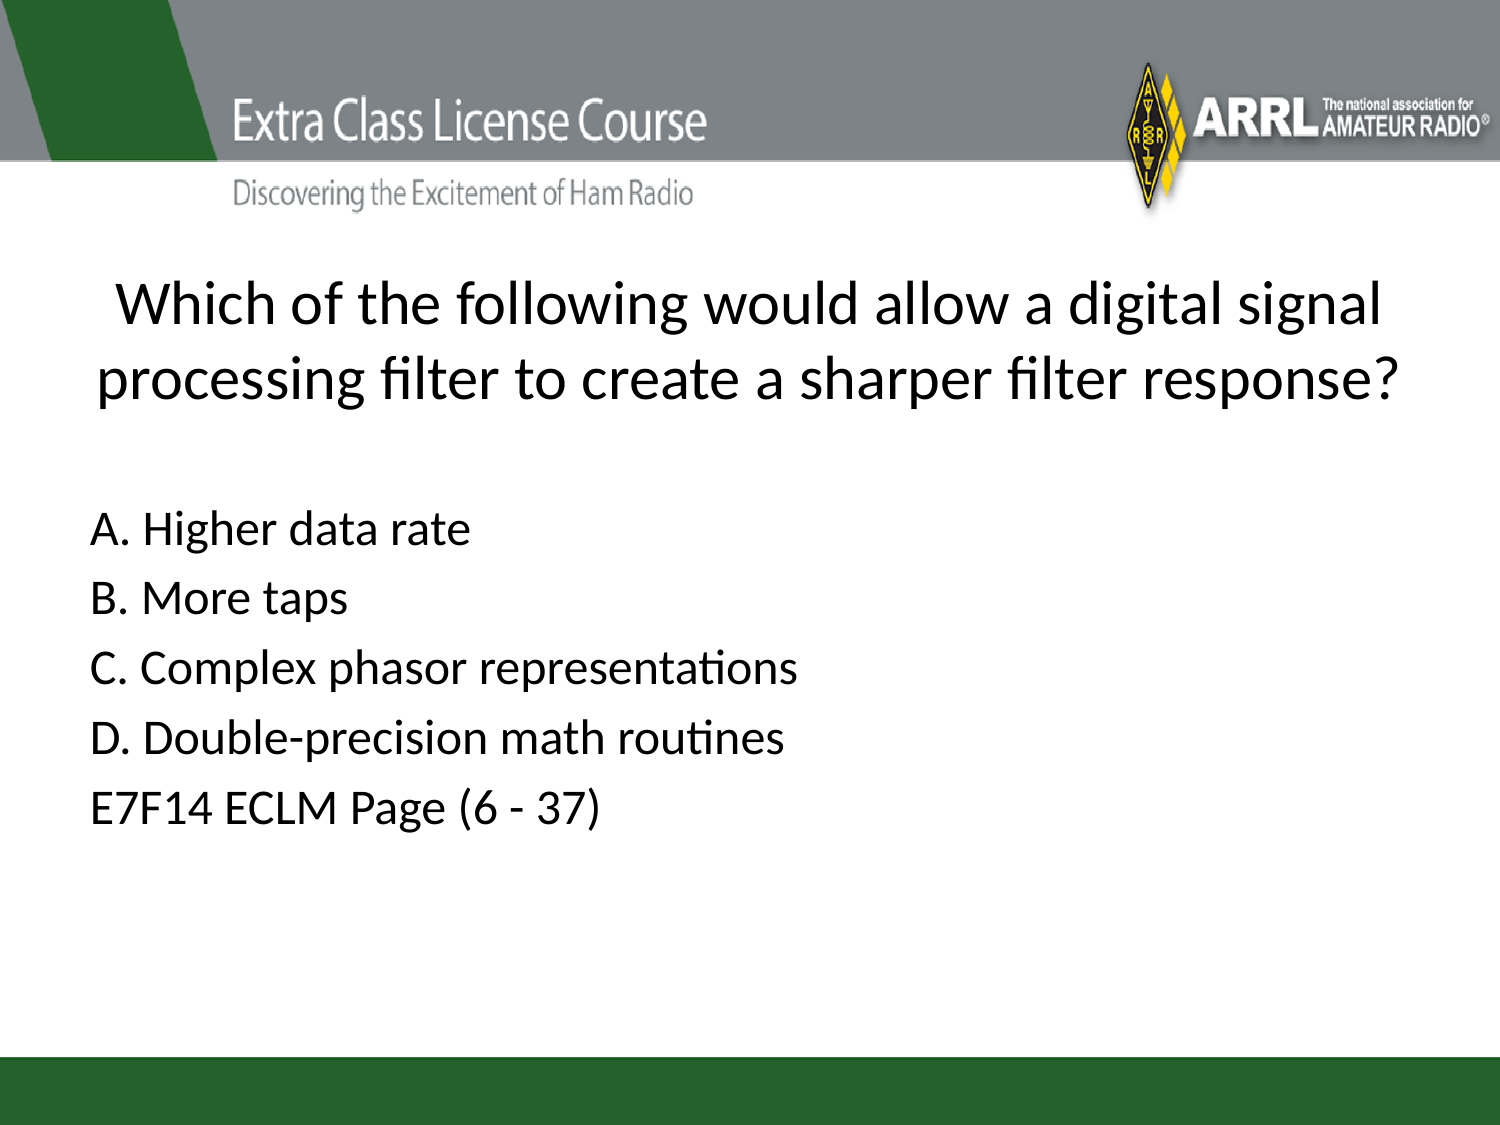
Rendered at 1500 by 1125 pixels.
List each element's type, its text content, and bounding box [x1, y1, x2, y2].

list A. Higher data rate B. More taps C. Complex phasor representations D. Double-precision math routines E7F14 ECLM Page (6 - 37) [75, 487, 1425, 1005]
picture [0, 0, 1500, 1125]
title Which of the following would allow a digital signal processing filter to create a sharper filter response? [75, 254, 1425, 435]
